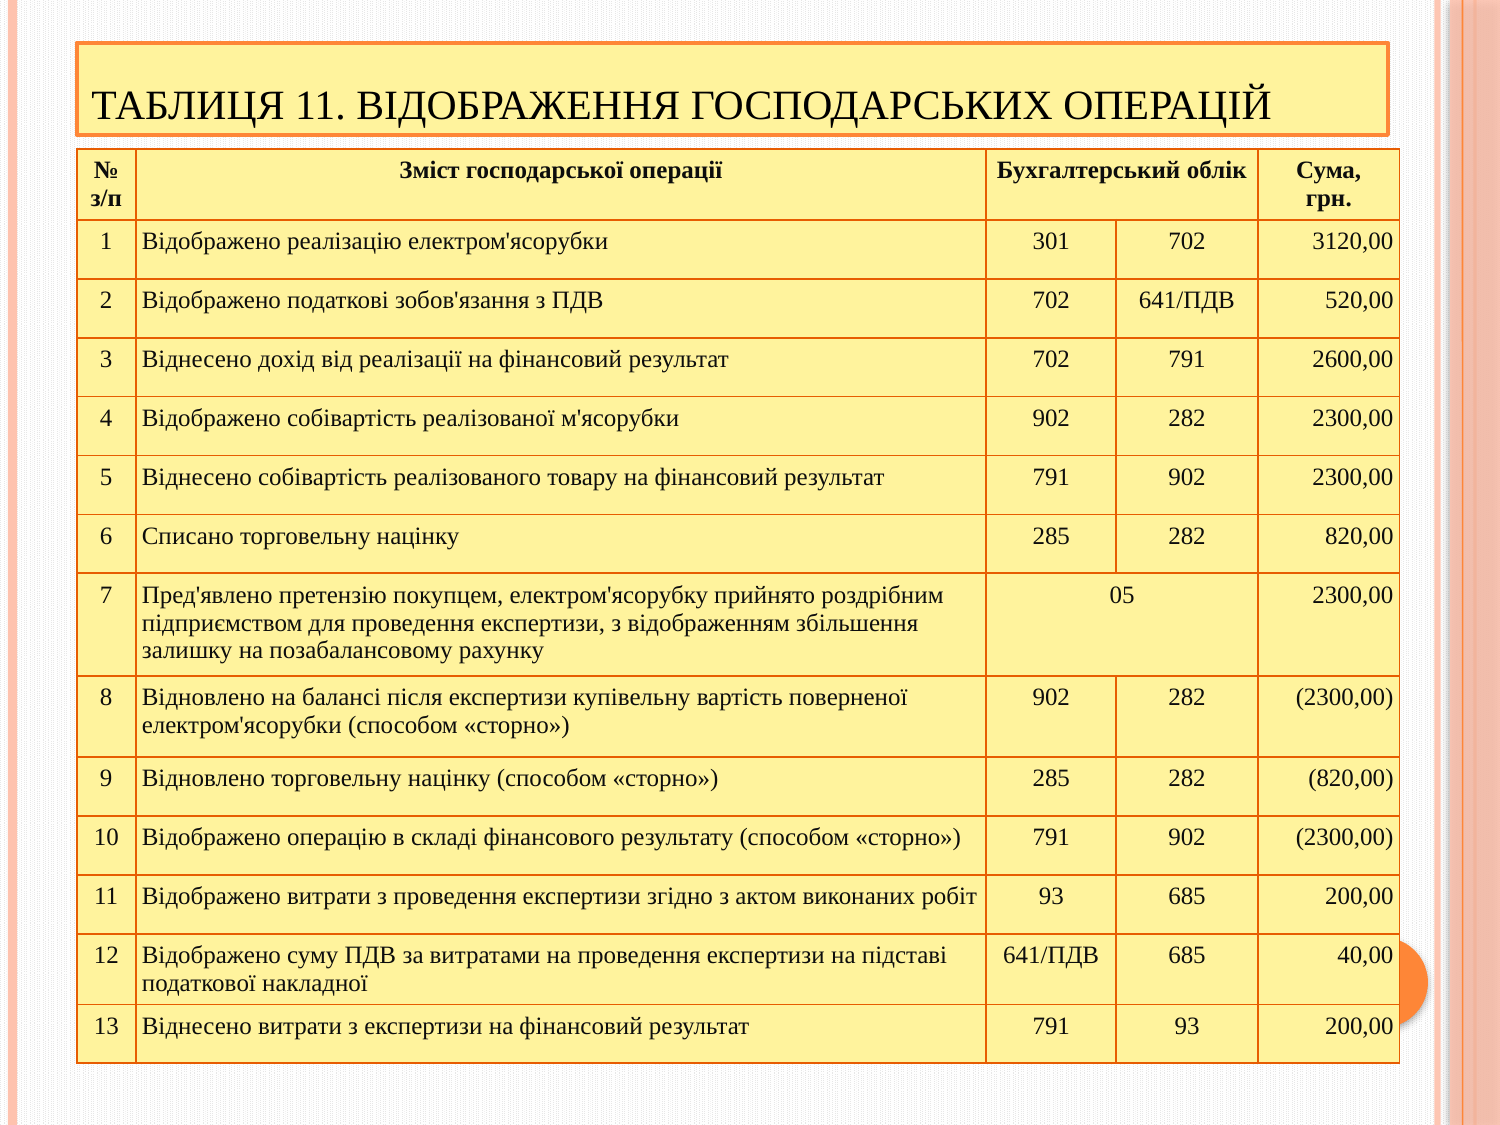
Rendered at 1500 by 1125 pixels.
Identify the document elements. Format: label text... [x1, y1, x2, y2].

table_cell 2300,00 [1259, 397, 1399, 455]
table_cell Відновлено торговельну націнку (способом «сторно») [137, 758, 985, 815]
table_cell 791 [987, 1005, 1115, 1062]
table_cell 902 [1117, 456, 1257, 514]
table_cell Відображено податкові зобов'язання з ПДВ [137, 280, 985, 337]
table_cell 7 [78, 574, 135, 675]
table_cell Відображено реалізацію електром'ясорубки [137, 221, 985, 278]
table_cell 5 [78, 456, 135, 514]
table_cell 6 [78, 515, 135, 572]
table_cell 520,00 [1259, 280, 1399, 337]
table_cell Пред'явлено претензію покупцем, електром'ясорубку прийнято роздрібним підприємством для проведення експертизи, з відображенням збільшення залишку на позабалансовому рахунку [137, 574, 985, 675]
table_cell (2300,00) [1259, 817, 1399, 874]
table_cell 282 [1117, 677, 1257, 756]
table_header Бухгалтерський облік [987, 150, 1257, 219]
table_cell Віднесено собівартість реалізованого товару на фінансовий результат [137, 456, 985, 514]
table_cell 791 [987, 456, 1115, 514]
table_cell 702 [987, 280, 1115, 337]
table_cell 285 [987, 758, 1115, 815]
table_cell 2600,00 [1259, 339, 1399, 396]
table_cell 282 [1117, 515, 1257, 572]
table_cell 1 [78, 221, 135, 278]
table_header Сума, грн. [1259, 150, 1399, 219]
table_cell 902 [987, 397, 1115, 455]
table_cell 702 [987, 339, 1115, 396]
table_cell 05 [987, 574, 1257, 675]
table_cell 2300,00 [1259, 456, 1399, 514]
table_cell 11 [78, 876, 135, 933]
table_cell Віднесено дохід від реалізації на фінансовий результат [137, 339, 985, 396]
table_cell 200,00 [1259, 1005, 1399, 1062]
table_cell 791 [1117, 339, 1257, 396]
table_cell Відображено собівартість реалізованої м'ясорубки [137, 397, 985, 455]
table_cell 2 [78, 280, 135, 337]
table_cell 641/ПДВ [1117, 280, 1257, 337]
table_cell Списано торговельну націнку [137, 515, 985, 572]
table_cell 200,00 [1259, 876, 1399, 933]
table_cell Відновлено на балансі після експертизи купівельну вартість поверненої електром'ясорубки (способом «сторно») [137, 677, 985, 756]
table_cell 93 [987, 876, 1115, 933]
table_cell 9 [78, 758, 135, 815]
table_cell 4 [78, 397, 135, 455]
table_cell 820,00 [1259, 515, 1399, 572]
table_header № з/п [78, 150, 135, 219]
table_cell 902 [1117, 817, 1257, 874]
table_cell (820,00) [1259, 758, 1399, 815]
table_cell 685 [1117, 935, 1257, 1004]
table_cell 2300,00 [1259, 574, 1399, 675]
table_cell 93 [1117, 1005, 1257, 1062]
title Таблиця 11. Відображення господарських операцій [75, 41, 1390, 137]
table_cell 791 [987, 817, 1115, 874]
table_cell Відображено витрати з проведення експертизи згідно з актом виконаних робіт [137, 876, 985, 933]
table_cell 702 [1117, 221, 1257, 278]
table_cell Відображено суму ПДВ за витратами на проведення експертизи на підставі податкової накладної [137, 935, 985, 1004]
table_cell 641/ПДВ [987, 935, 1115, 1004]
table_cell 40,00 [1259, 935, 1399, 1004]
table_cell 10 [78, 817, 135, 874]
table_cell Відображено операцію в складі фінансового результату (способом «сторно») [137, 817, 985, 874]
table_cell Віднесено витрати з експертизи на фінансовий результат [137, 1005, 985, 1062]
table_cell 301 [987, 221, 1115, 278]
table_cell 8 [78, 677, 135, 756]
table_cell 282 [1117, 758, 1257, 815]
table_cell 285 [987, 515, 1115, 572]
table_cell 3 [78, 339, 135, 396]
table_header Зміст господарської операції [137, 150, 985, 219]
table_cell 3120,00 [1259, 221, 1399, 278]
table_cell 12 [78, 935, 135, 1004]
table_cell (2300,00) [1259, 677, 1399, 756]
table_cell 13 [78, 1005, 135, 1062]
table_cell 685 [1117, 876, 1257, 933]
table_cell 902 [987, 677, 1115, 756]
table_cell 282 [1117, 397, 1257, 455]
